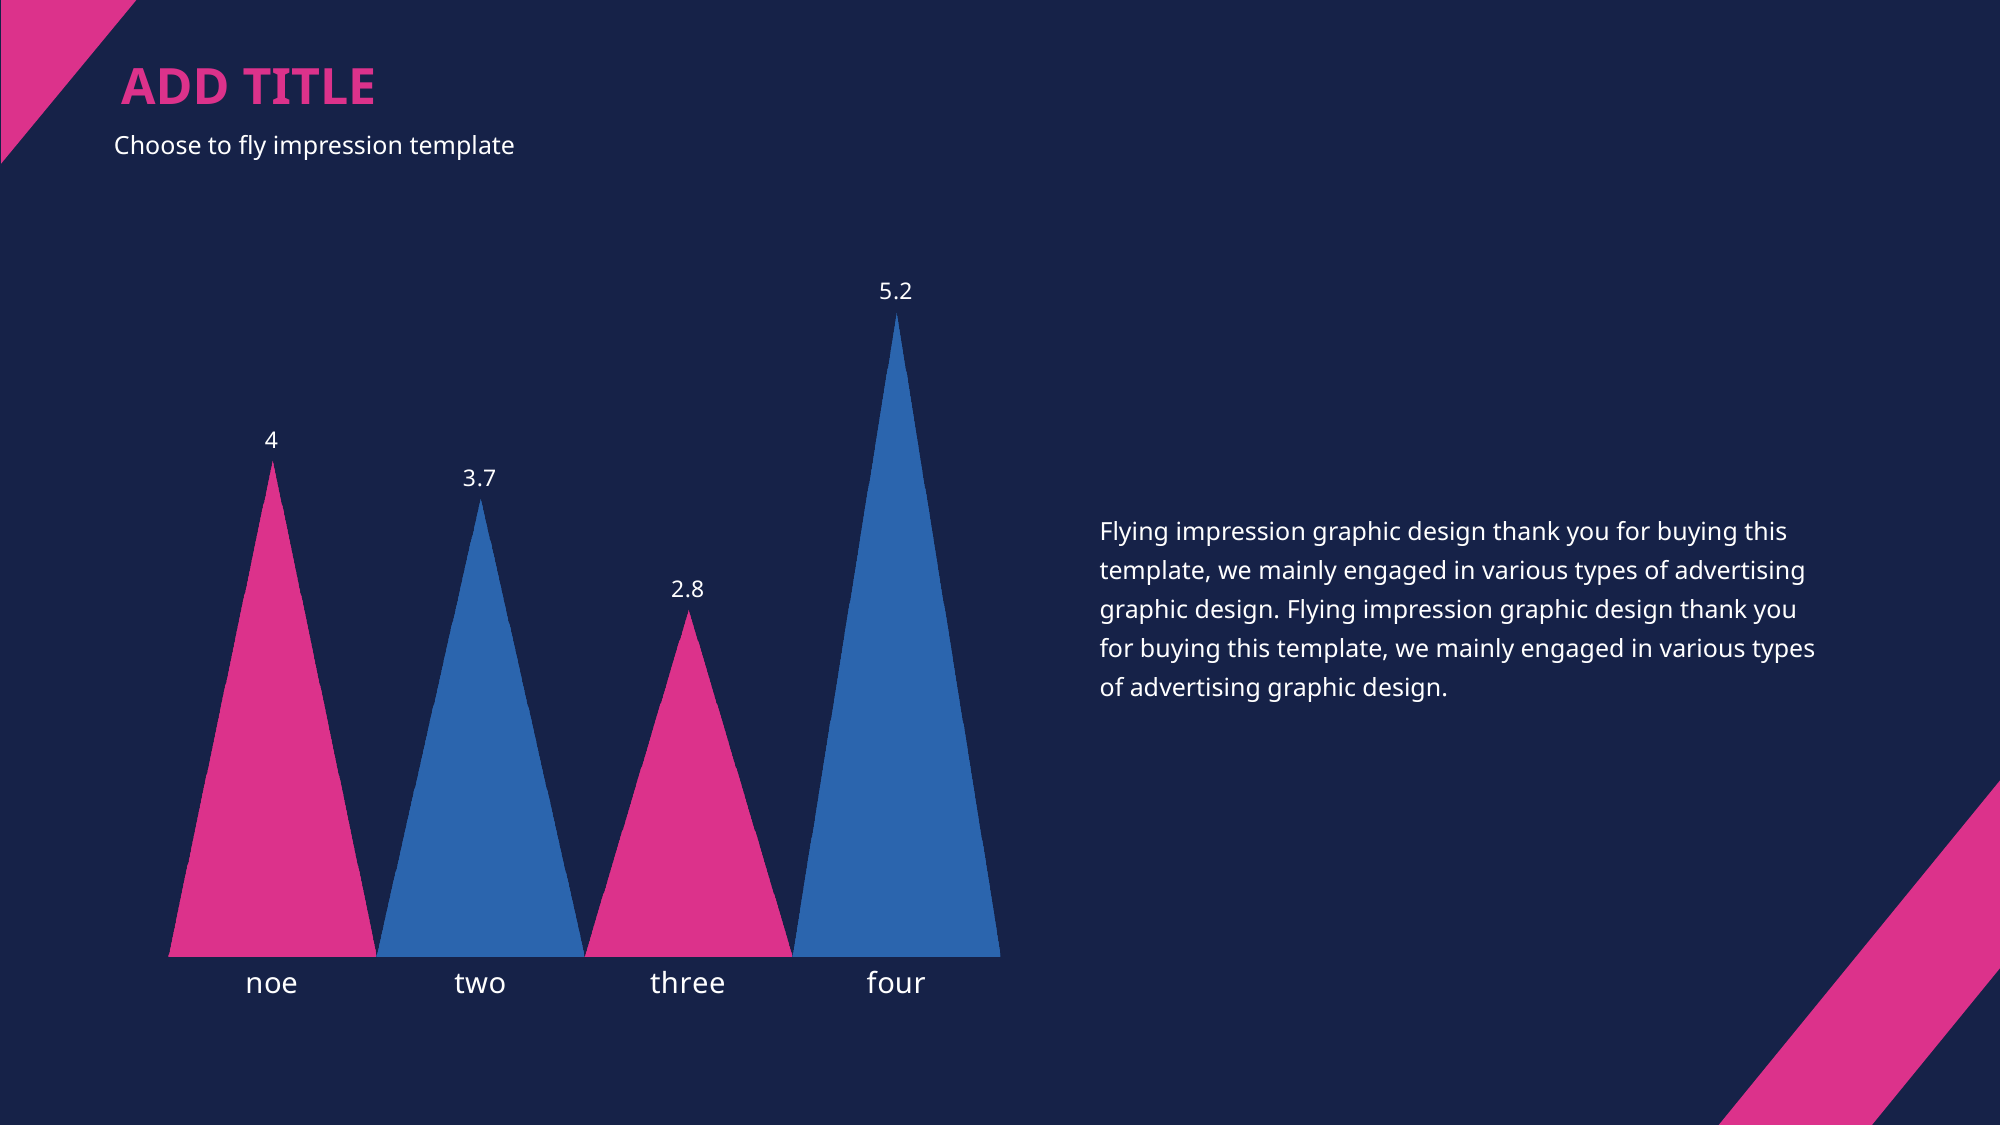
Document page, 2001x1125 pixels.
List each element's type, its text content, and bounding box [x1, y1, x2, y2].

text_box ADD TITLE [106, 46, 392, 113]
text_box [0, 0, 138, 167]
text_box [1717, 778, 2000, 1125]
text_box Choose to fly impression template [99, 113, 624, 167]
text_box Flying impression graphic design thank you for buying this template, we mainly engaged in various types of advertising graphic design. Flying impression graphic design thank you for buying this template, we mainly engaged in various types of advertising graphic design. [1084, 499, 1850, 709]
chart [150, 196, 1018, 1020]
